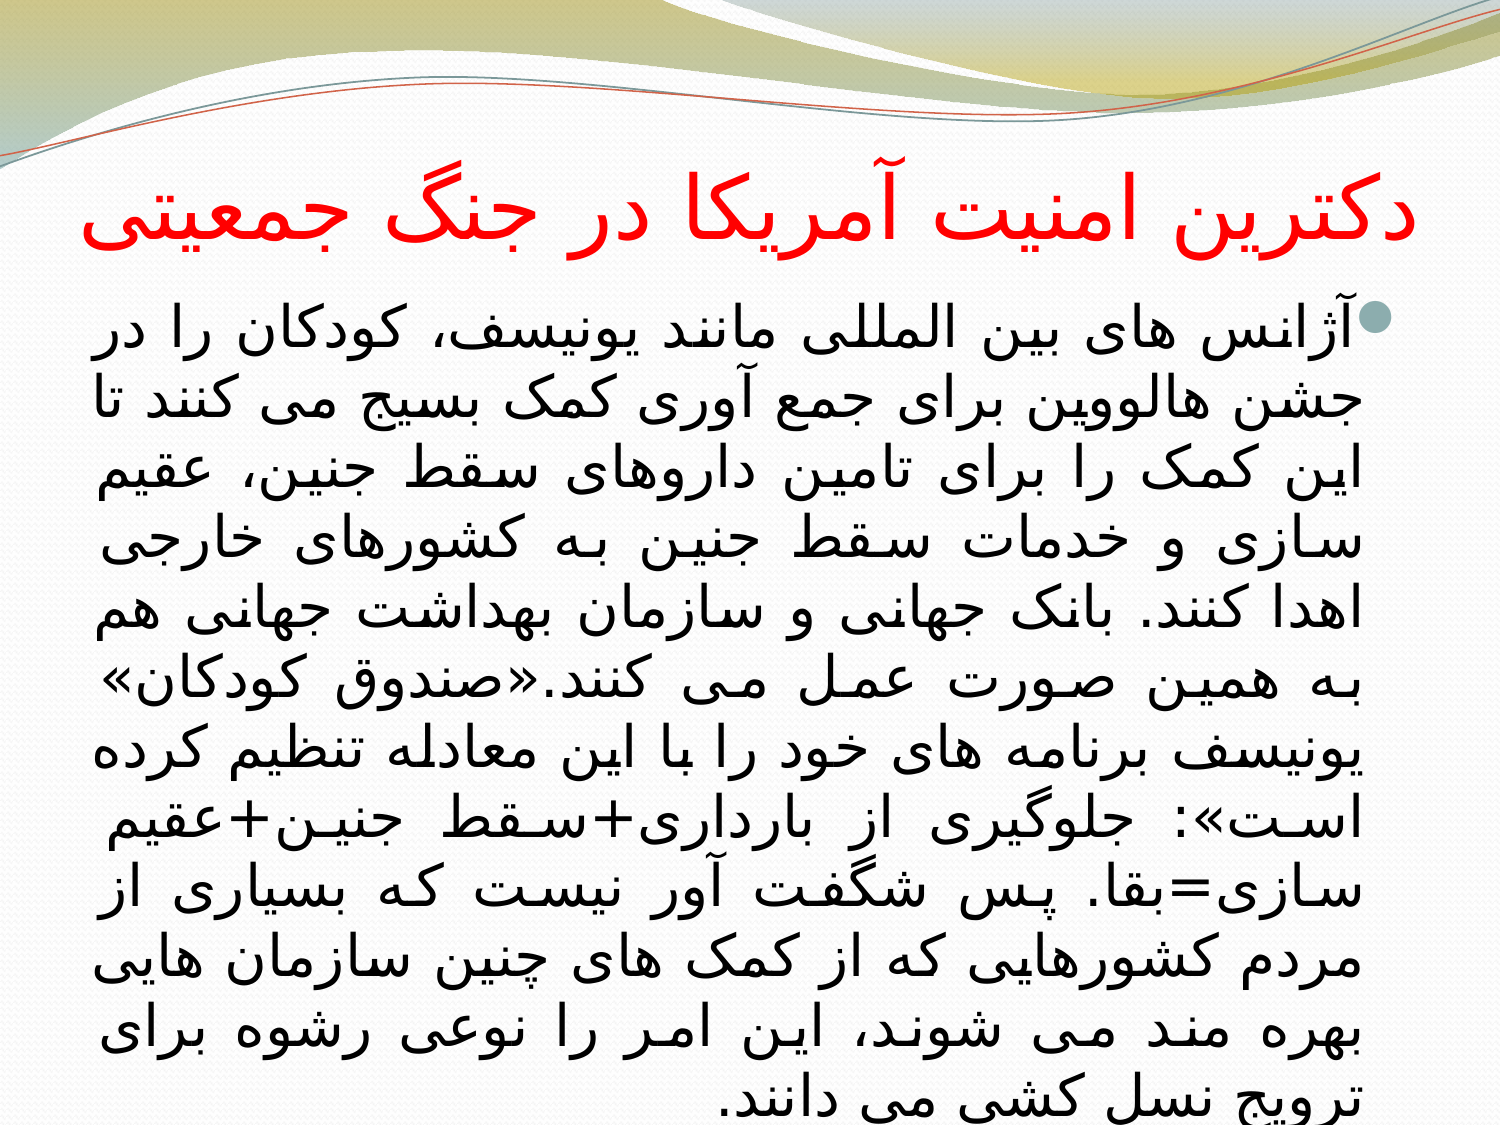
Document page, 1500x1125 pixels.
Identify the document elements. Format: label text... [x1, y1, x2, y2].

list آژانس های بین المللی مانند یونیسف، کودکان را در جشن هالووین برای جمع آوری کمک بسیج می کنند تا این کمک را برای تامین داروهای سقط جنین، عقیم سازی و خدمات سقط جنین به کشورهای خارجی اهدا کنند. بانک جهانی و سازمان بهداشت جهانی هم به همین صورت عمل می کنند.«صندوق کودکان» یونیسف برنامه های خود را با این معادله تنظیم کرده است»: جلوگیری از بارداری+سقط جنین+عقیم سازی=بقا. پس شگفت آور نیست که بسیاری از مردم کشورهایی که از کمک های چنین سازمان هایی بهره مند می شوند، این امر را نوعی رشوه برای ترویج نسل کشی می دانند. [74, 281, 1426, 1038]
title دکترین امنیت آمریکا در جنگ جمعیتی [74, 115, 1426, 259]
